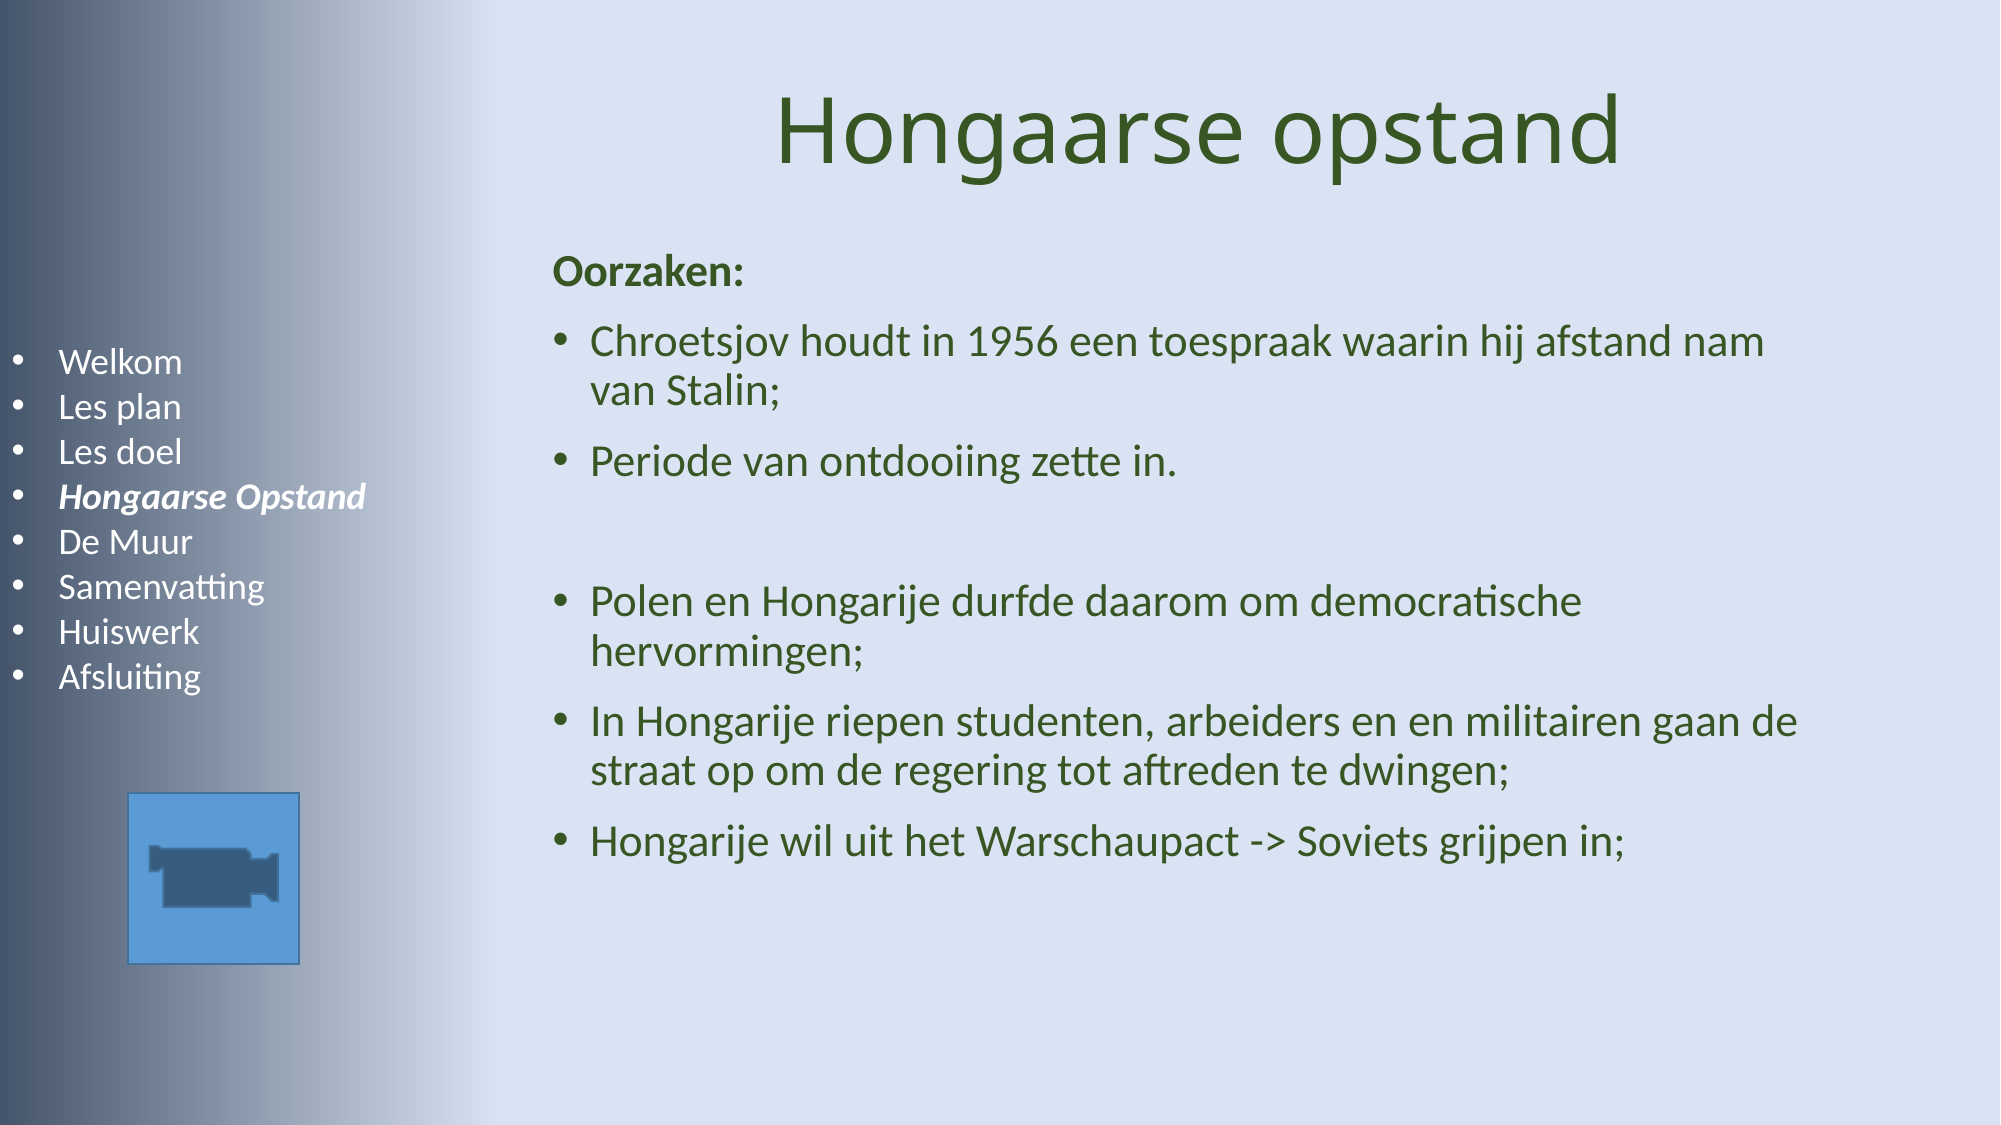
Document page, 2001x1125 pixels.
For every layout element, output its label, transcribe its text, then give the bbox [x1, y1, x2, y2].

text_box Welkom Les plan Les doel Hongaarse Opstand De Muur Samenvatting Huiswerk Afsluiting [0, 329, 382, 705]
list Oorzaken: Chroetsjov houdt in 1956 een toespraak waarin hij afstand nam van Stalin; Periode van ontdooiing zette in. Polen en Hongarije durfde daarom om democratische hervormingen; In Hongarije riepen studenten, arbeiders en en militairen gaan de straat op om de regering tot aftreden te dwingen; Hongarije wil uit het Warschaupact -> Soviets grijpen in; [537, 239, 1828, 1047]
text_box [127, 792, 300, 965]
text_box Hongaarse opstand [697, 25, 1700, 243]
